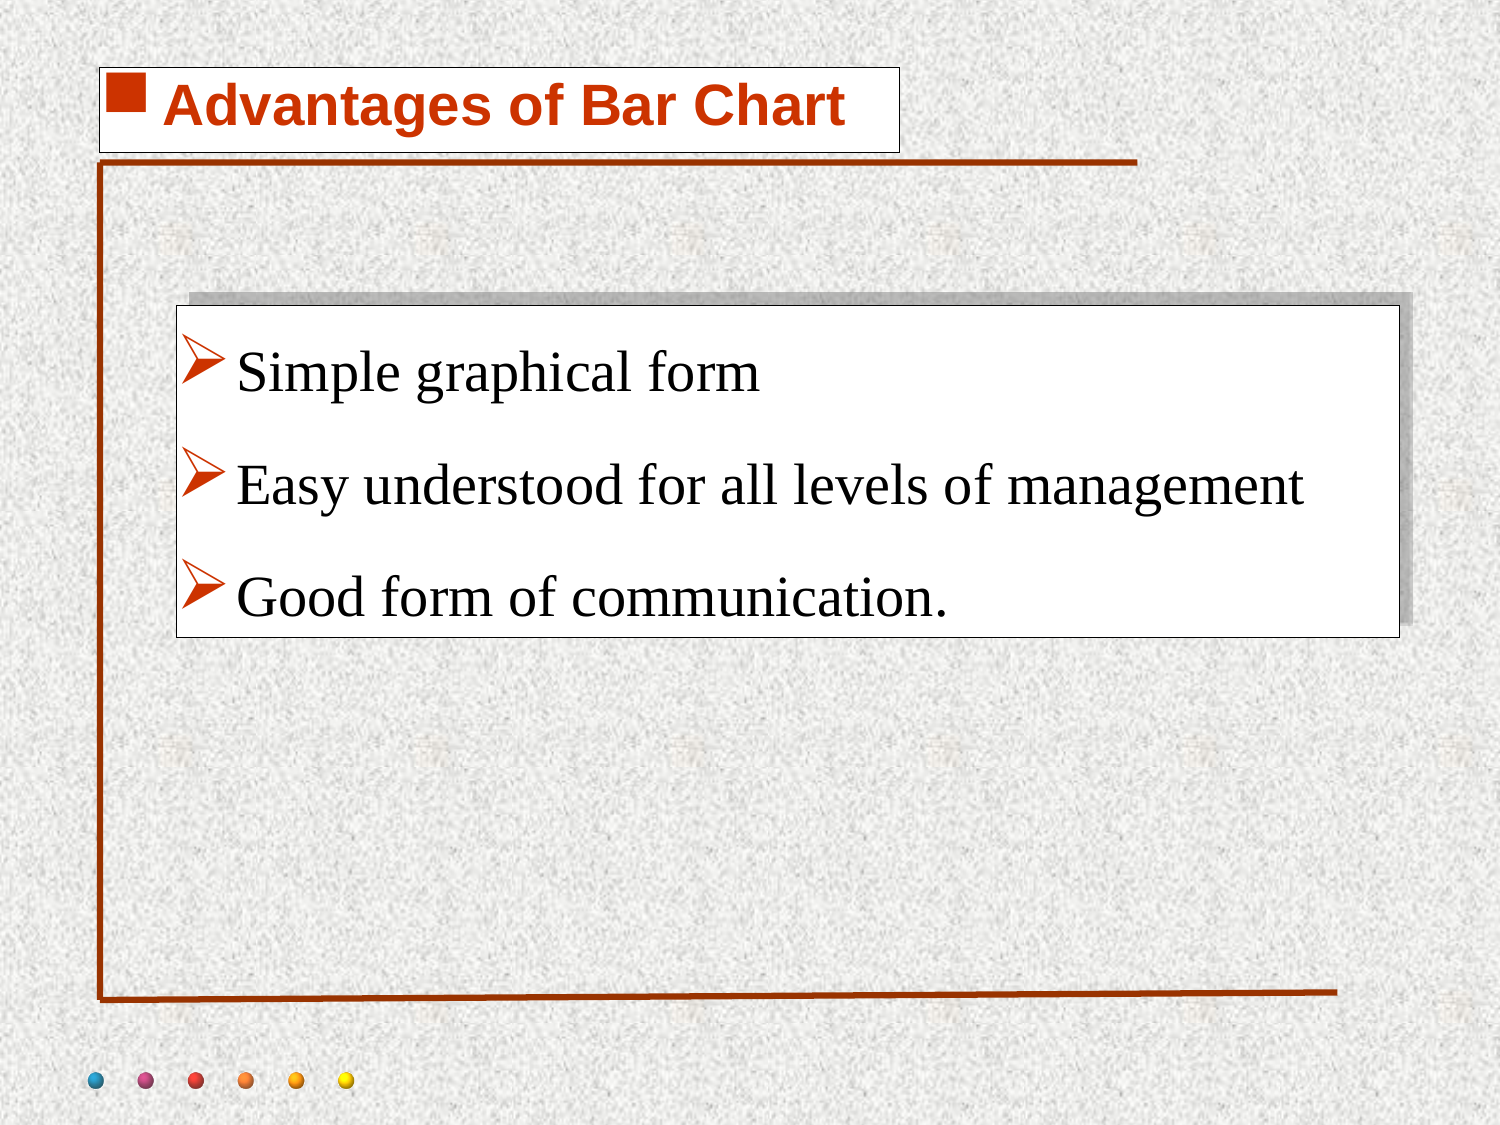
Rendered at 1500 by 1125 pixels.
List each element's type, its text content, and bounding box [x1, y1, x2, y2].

list Simple graphical form Easy understood for all levels of management Good form of communication. [176, 305, 1400, 638]
table_cell [1400, 292, 1413, 624]
picture [0, 0, 1500, 1125]
title Advantages of Bar Chart [99, 67, 900, 153]
